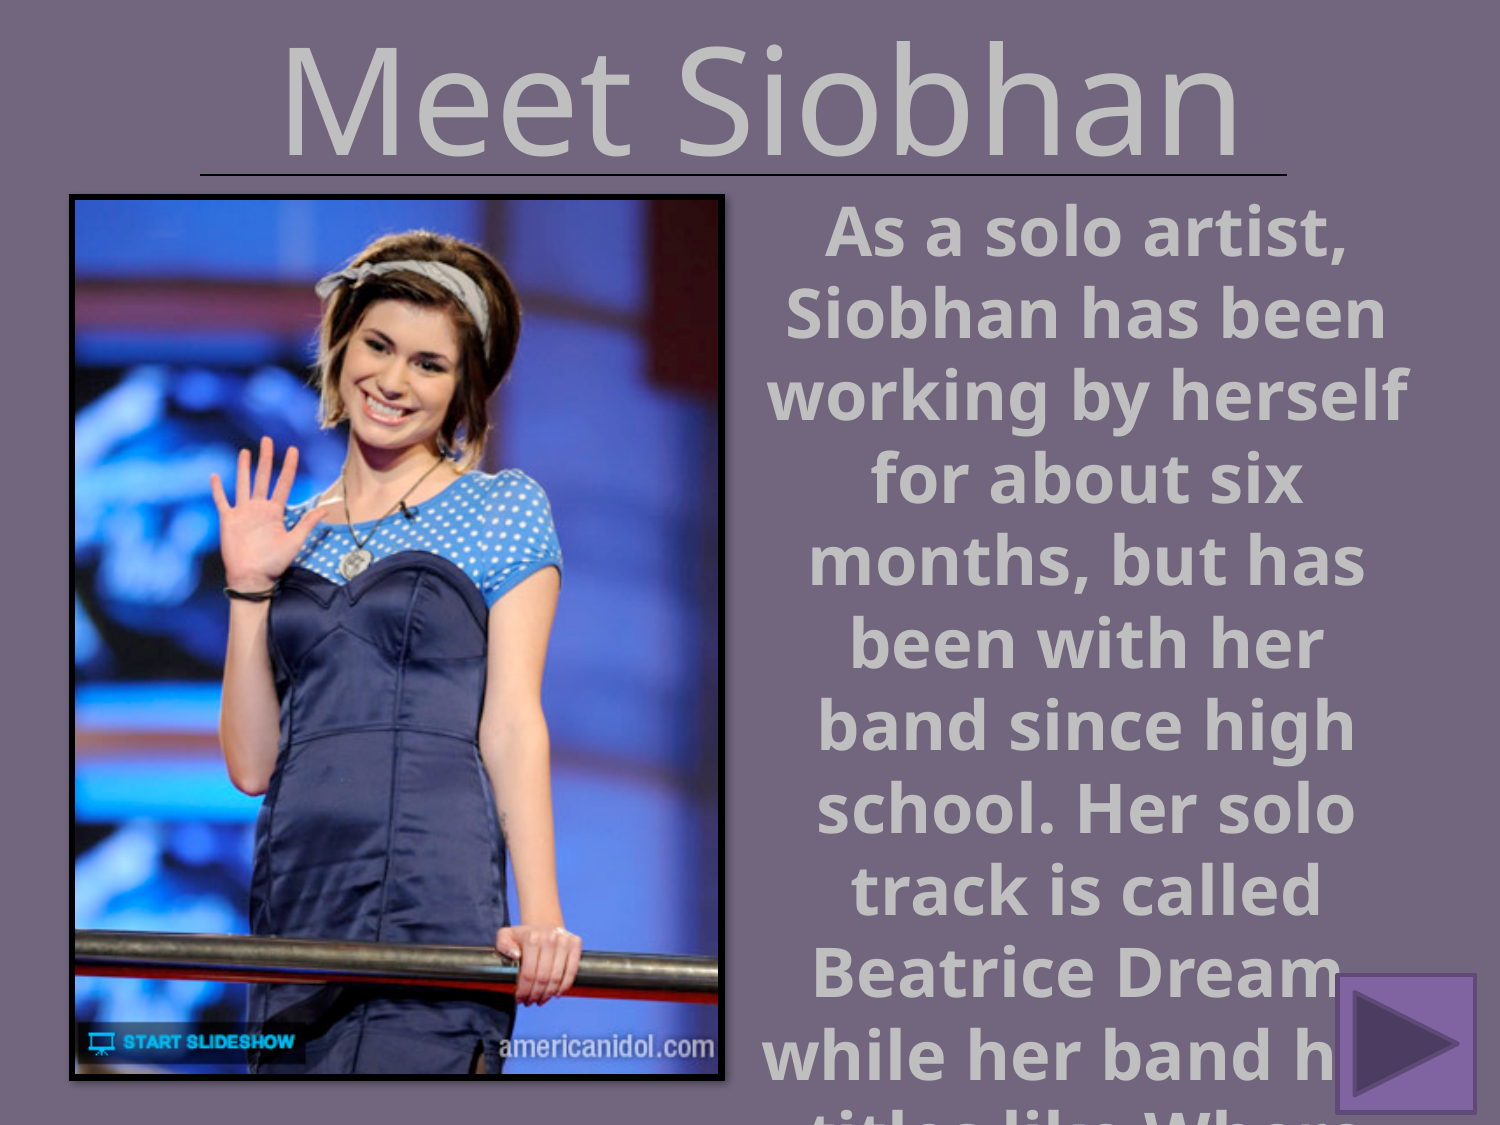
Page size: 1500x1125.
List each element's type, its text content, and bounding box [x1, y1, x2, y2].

text_box [1335, 973, 1477, 1115]
title Meet Siobhan [85, 1, 1436, 189]
picture [74, 199, 719, 1075]
list As a solo artist, Siobhan has been working by herself for about six months, but has been with her band since high school. Her solo track is called Beatrice Dream, while her band has titles like Where Demons Lie and Stalemate. [743, 179, 1432, 1005]
